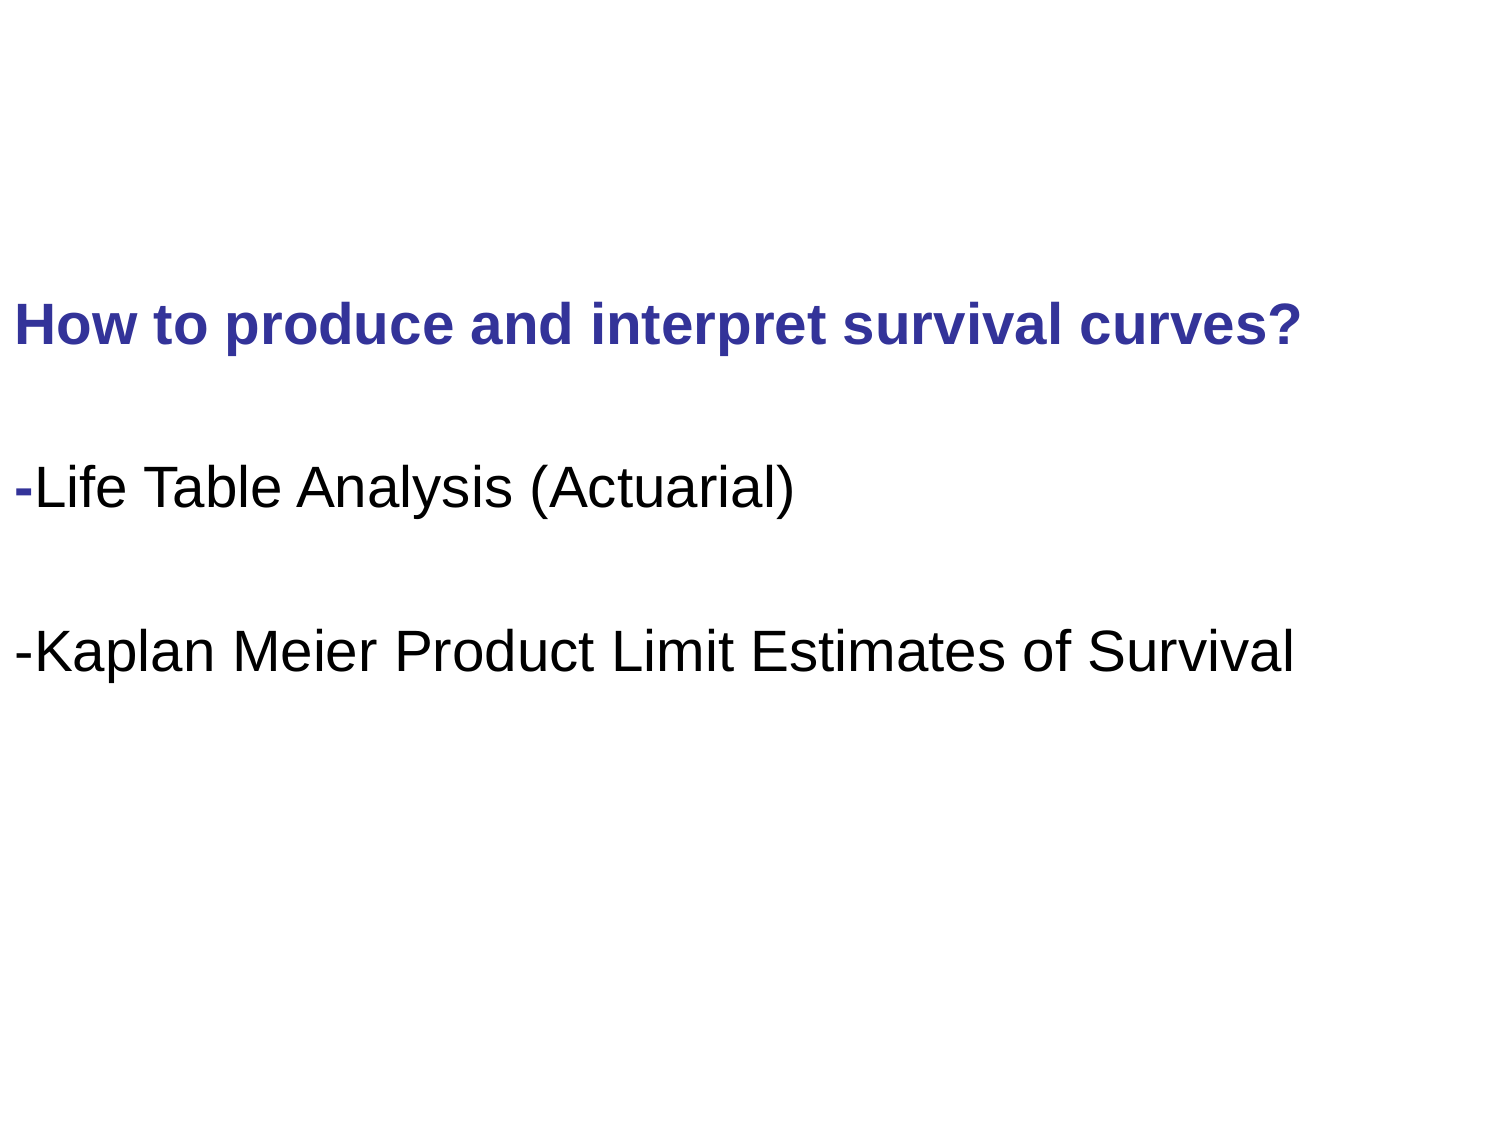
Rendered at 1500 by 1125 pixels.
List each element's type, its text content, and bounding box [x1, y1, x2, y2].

text_box How to produce and interpret survival curves? -Life Table Analysis (Actuarial) -Kaplan Meier Product Limit Estimates of Survival [0, 278, 1500, 754]
